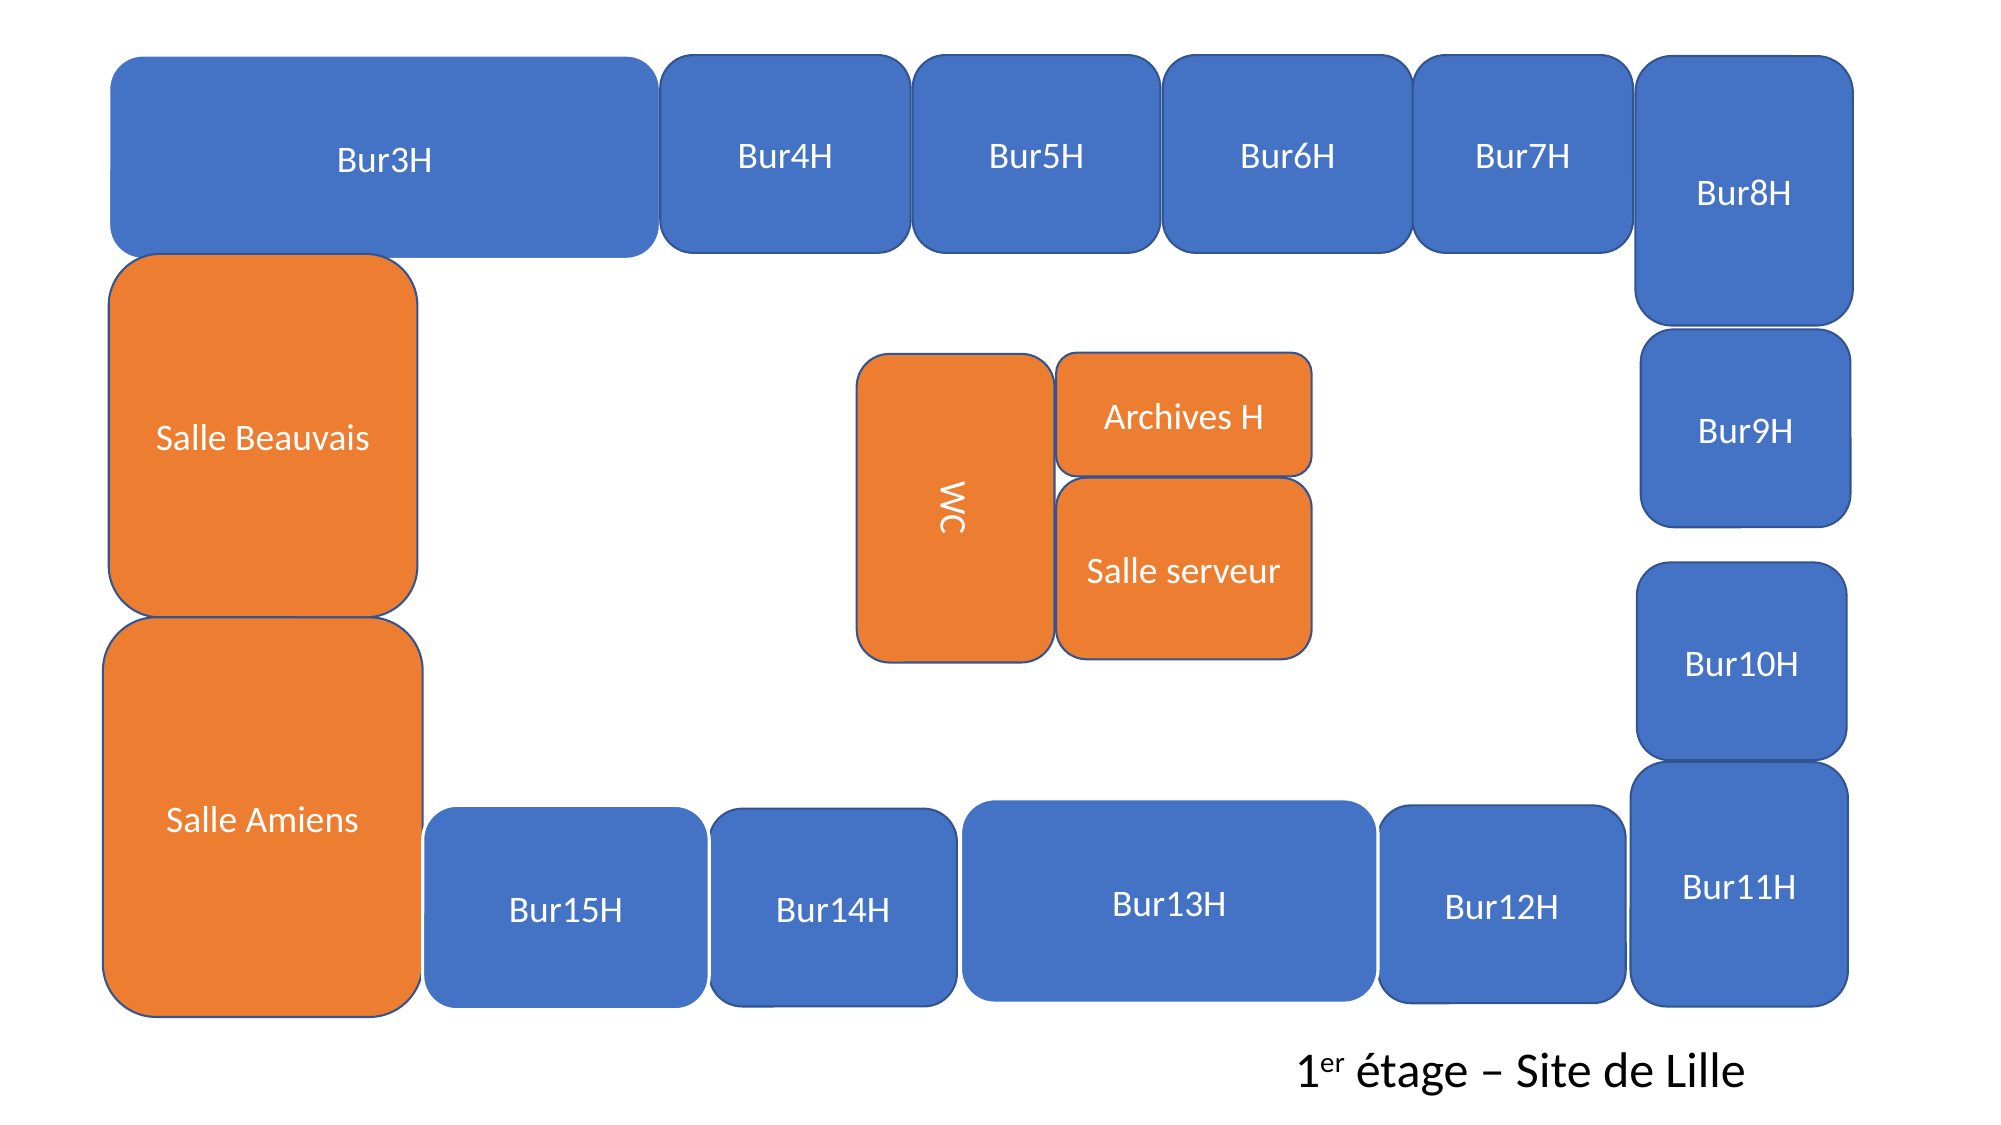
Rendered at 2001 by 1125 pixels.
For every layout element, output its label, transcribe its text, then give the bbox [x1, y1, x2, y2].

text_box Bur14H [710, 807, 958, 1008]
text_box WC [855, 352, 1056, 664]
text_box Bur8H [1634, 54, 1854, 327]
text_box Bur10H [1635, 561, 1848, 761]
text_box Bur4H [659, 54, 912, 254]
text_box Bur9H [1639, 328, 1852, 529]
text_box Archives H [1055, 351, 1313, 478]
text_box Salle Beauvais [107, 252, 419, 617]
text_box Bur15H [421, 803, 711, 1012]
text_box Bur12H [1378, 804, 1627, 1005]
text_box Bur7H [1411, 54, 1634, 254]
subtitle 1er étage – Site de Lille [776, 1036, 2000, 1109]
text_box Bur13H [958, 797, 1380, 1005]
text_box Bur6H [1161, 54, 1413, 254]
text_box Bur3H [107, 53, 661, 261]
text_box Salle Amiens [101, 616, 424, 1019]
text_box Salle serveur [1055, 476, 1313, 661]
text_box Bur5H [911, 54, 1162, 254]
text_box Bur11H [1629, 760, 1849, 1008]
